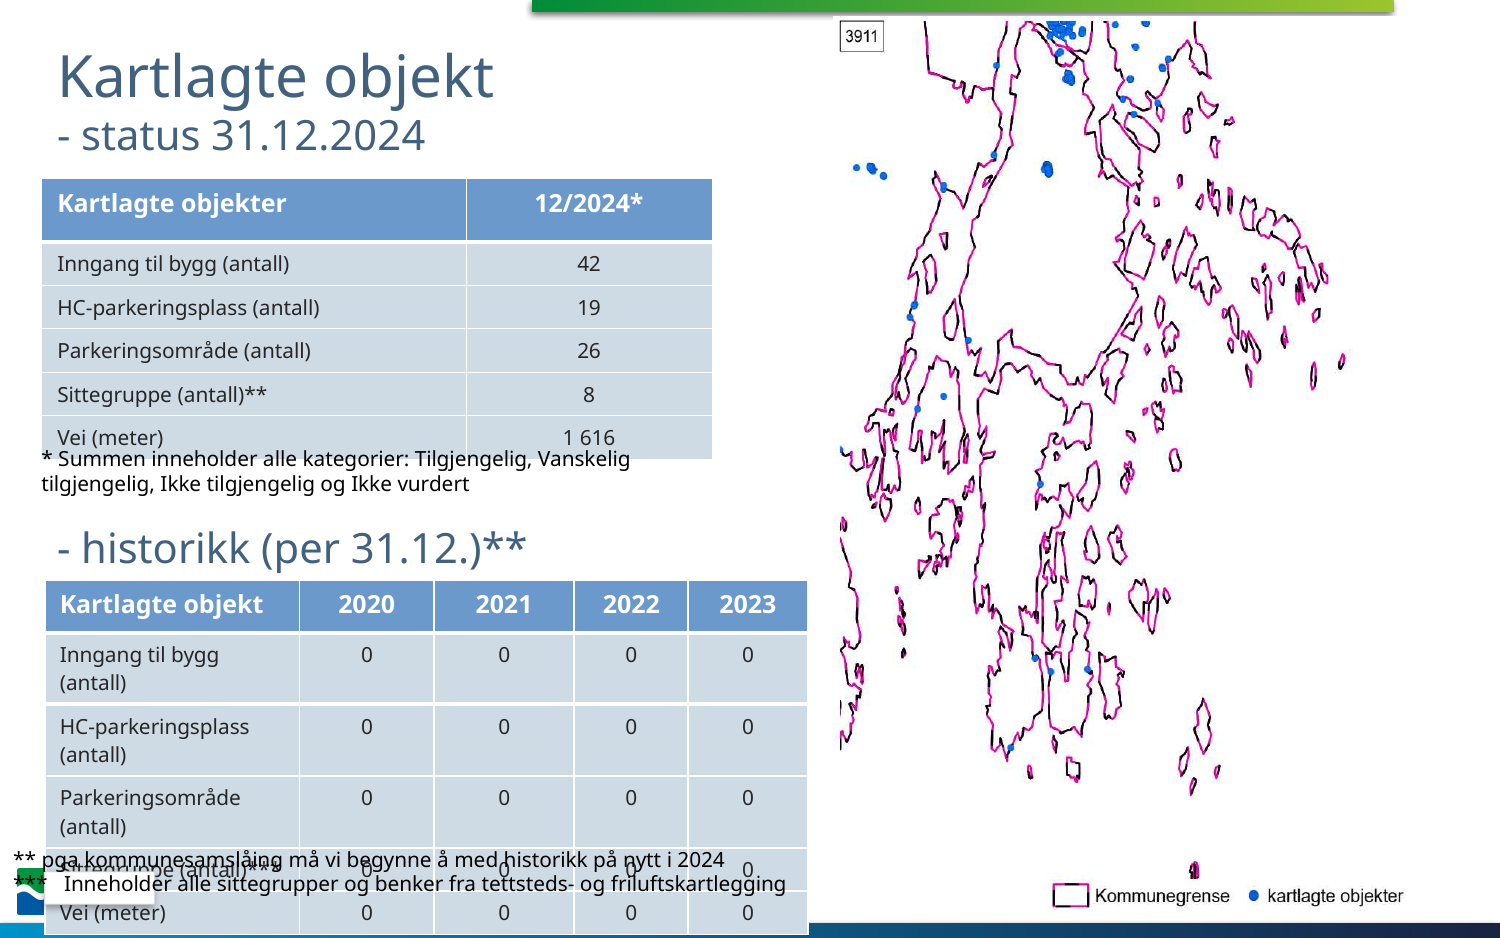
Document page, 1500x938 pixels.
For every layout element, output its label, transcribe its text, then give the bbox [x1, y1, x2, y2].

table_header Kartlagte objekter [42, 179, 466, 240]
table_cell 0 [575, 904, 687, 934]
table_cell 0 [300, 635, 433, 702]
table_cell HC-parkeringsplass (antall) [46, 706, 299, 775]
table_cell 0 [300, 904, 433, 934]
text_box - historikk (per 31.12.)** [42, 496, 828, 580]
table_header Kartlagte objekt [46, 581, 299, 631]
table_header 12/2024* [467, 179, 712, 240]
table_cell Inngang til bygg (antall) [42, 244, 466, 285]
table_header 2023 [689, 581, 807, 631]
table_cell 0 [435, 706, 573, 775]
table_cell 0 [689, 706, 807, 775]
table_cell 1 616 [467, 416, 712, 459]
table_cell 0 [435, 777, 573, 838]
text_box * Summen inneholder alle kategorier: Tilgjengelig, Vanskelig tilgjengelig, Ikke tilgjengelig og Ikke vurdert [26, 438, 711, 504]
table_cell 0 [435, 904, 573, 934]
table_cell Inngang til bygg (antall) [46, 635, 299, 702]
table_cell 0 [575, 635, 687, 702]
table_header 2020 [300, 581, 433, 631]
table_cell 8 [467, 373, 712, 415]
table_cell Sittegruppe (antall)** [42, 373, 466, 415]
table_cell 42 [467, 244, 712, 285]
text_box Kartlagte objekt - status 31.12.2024 [42, 24, 828, 167]
picture [833, 16, 1419, 913]
table_cell 0 [689, 635, 807, 702]
table_cell 0 [300, 777, 433, 838]
table_header 2021 [435, 581, 573, 631]
table_cell 0 [300, 706, 433, 775]
table_cell 19 [467, 286, 712, 328]
table_header 2022 [575, 581, 687, 631]
table_cell Parkeringsområde (antall) [42, 329, 466, 372]
table_cell Parkeringsområde (antall) [46, 777, 299, 838]
table_cell 0 [435, 635, 573, 702]
table_cell 0 [575, 777, 687, 838]
table_cell HC-parkeringsplass (antall) [42, 286, 466, 328]
table_cell Vei (meter) [42, 416, 466, 438]
table_cell Vei (meter) [46, 904, 299, 934]
table_cell 0 [575, 706, 687, 775]
table_cell 0 [802, 849, 807, 890]
table_cell 0 [689, 892, 807, 934]
text_box ** pga kommunesamslåing må vi begynne å med historikk på nytt i 2024 *** Inneholder alle sittegrupper og benker fra tettsteds- og friluftskartlegging [0, 838, 802, 904]
table_cell 26 [467, 329, 712, 372]
table_cell 0 [689, 777, 807, 847]
